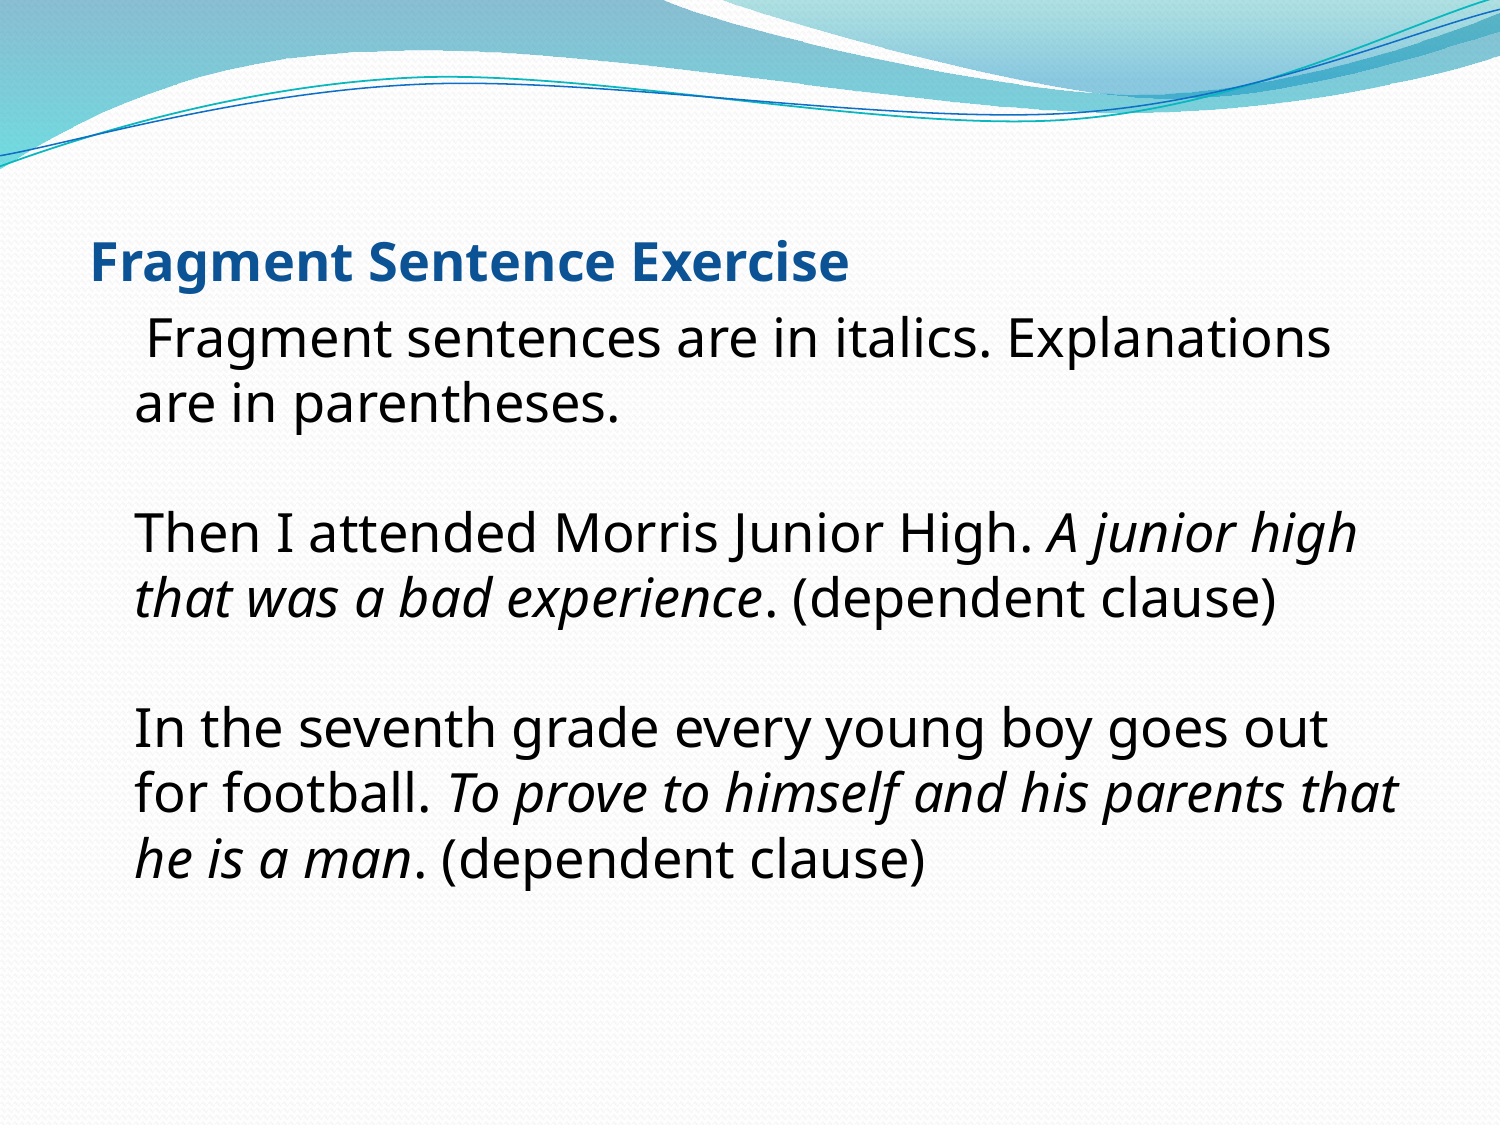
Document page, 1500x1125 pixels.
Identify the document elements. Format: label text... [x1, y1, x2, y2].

list Fragment Sentence Exercise Fragment sentences are in italics. Explanations are in parentheses. Then I attended Morris Junior High. A junior high that was a bad experience. (dependent clause) In the seventh grade every young boy goes out for football. To prove to himself and his parents that he is a man. (dependent clause) [75, 219, 1425, 1005]
